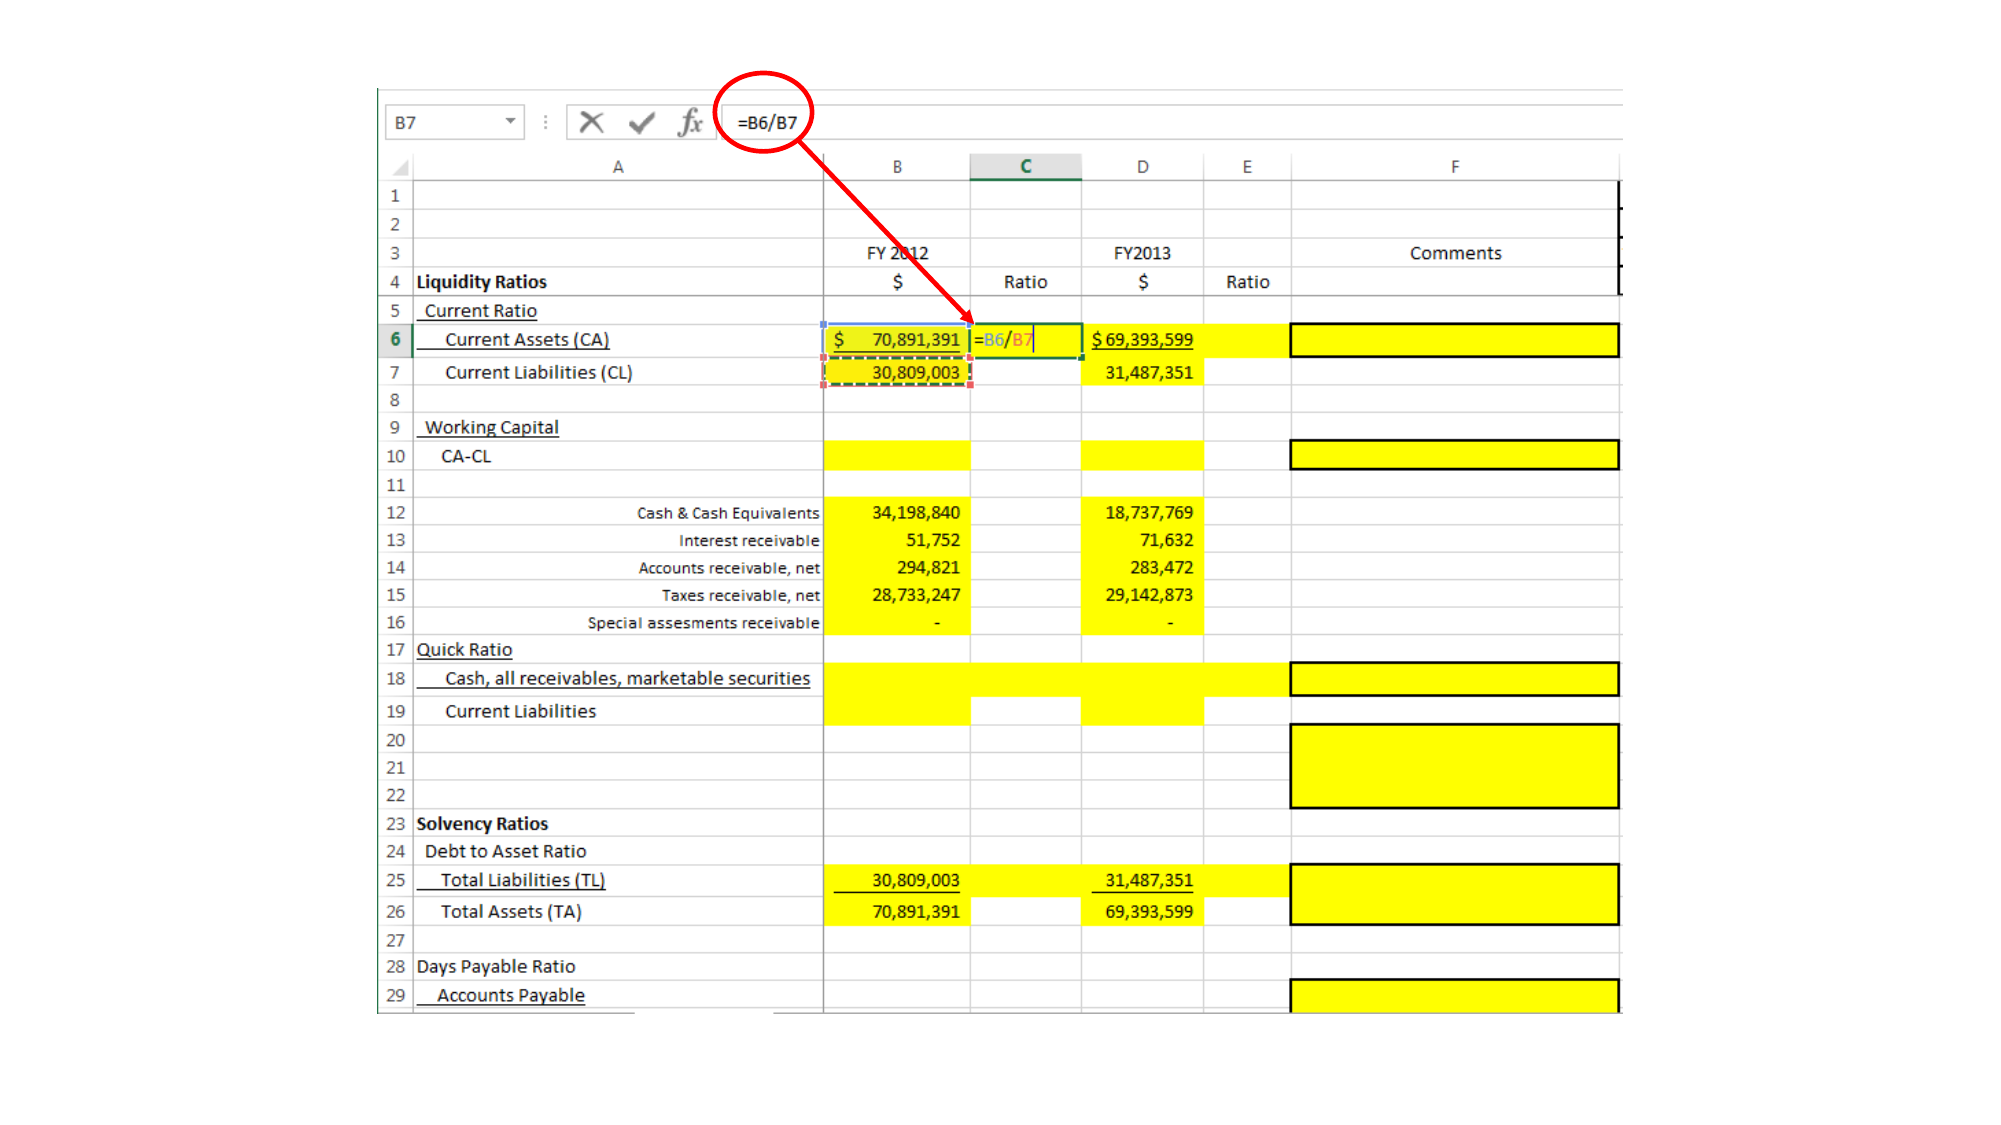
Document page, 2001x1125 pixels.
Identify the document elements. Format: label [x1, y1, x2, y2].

text_box [723, 71, 804, 88]
list [377, 88, 1623, 1014]
text_box [797, 139, 975, 325]
